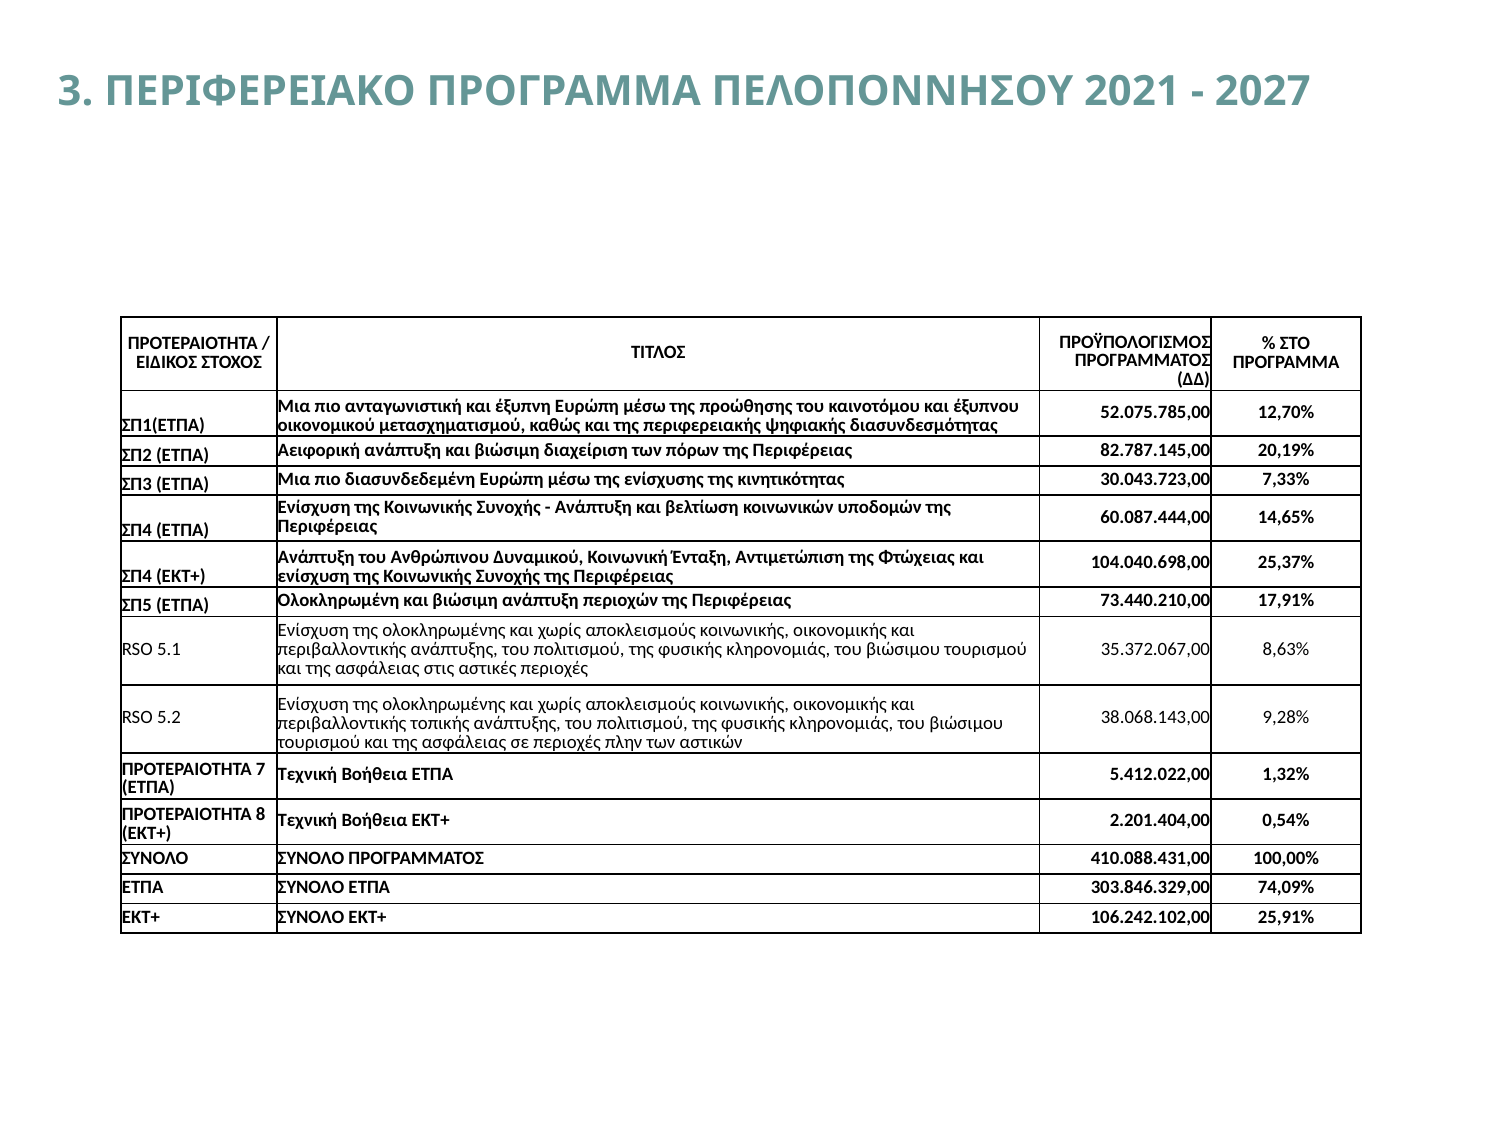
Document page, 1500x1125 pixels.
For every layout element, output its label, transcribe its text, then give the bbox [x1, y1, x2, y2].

table_cell ΕΤΠΑ [122, 875, 276, 903]
table_header ΤΙΤΛΟΣ [278, 318, 1039, 390]
table_cell ΠΡΟΤΕΡΑΙΟΤΗΤΑ 7 (ΕΤΠΑ) [122, 754, 276, 798]
table_cell 25,37% [1212, 542, 1360, 586]
table_cell 17,91% [1212, 588, 1360, 616]
table_cell ΣΥΝΟΛΟ ΕΤΠΑ [278, 875, 1039, 903]
table_cell 100,00% [1212, 845, 1360, 873]
table_cell 1,32% [1212, 754, 1360, 798]
table_cell 104.040.698,00 [1040, 542, 1210, 586]
table_cell 30.043.723,00 [1040, 467, 1210, 494]
table_cell 73.440.210,00 [1040, 588, 1210, 616]
table_cell ΣΠ3 (ΕΤΠΑ) [122, 467, 276, 494]
table_cell ΣΠ4 (ΕΤΠΑ) [122, 496, 276, 540]
table_cell Τεχνική Βοήθεια ΕΚΤ+ [278, 800, 1039, 844]
table_cell 2.201.404,00 [1040, 800, 1210, 844]
table_cell ΣΥΝΟΛΟ ΕΚΤ+ [278, 904, 1039, 932]
table_header ΠΡΟΫΠΟΛΟΓΙΣΜΟΣ ΠΡΟΓΡΑΜΜΑΤΟΣ (ΔΔ) [1040, 318, 1210, 390]
table_cell RSO 5.1 [122, 617, 276, 684]
table_cell 35.372.067,00 [1040, 617, 1210, 684]
text_box 3. ΠΕΡΙΦΕΡΕΙΑΚΟ ΠΡΟΓΡΑΜΜΑ ΠΕΛΟΠΟΝΝΗΣΟΥ 2021 - 2027 [42, 54, 1458, 123]
table_cell ΣΥΝΟΛΟ [122, 845, 276, 873]
table_cell Ανάπτυξη του Ανθρώπινου Δυναμικού, Κοινωνική Ένταξη, Αντιμετώπιση της Φτώχειας και ενίσχυση της Κοινωνικής Συνοχής της Περιφέρειας [278, 542, 1039, 586]
table_header % ΣΤΟ ΠΡΟΓΡΑΜΜΑ [1212, 318, 1360, 390]
table_cell Τεχνική Βοήθεια ΕΤΠΑ [278, 754, 1039, 798]
table_cell 82.787.145,00 [1040, 437, 1210, 465]
table_cell RSO 5.2 [122, 686, 276, 752]
table_cell Μια πιο ανταγωνιστική και έξυπνη Ευρώπη μέσω της προώθησης του καινοτόμου και έξυπνου οικονομικού μετασχηματισμού, καθώς και της περιφερειακής ψηφιακής διασυνδεσμότητας [278, 391, 1039, 435]
table_cell 60.087.444,00 [1040, 496, 1210, 540]
table_cell 20,19% [1212, 437, 1360, 465]
table_cell ΣΠ1(ΕΤΠΑ) [122, 391, 276, 435]
table_cell Μια πιο διασυνδεδεμένη Ευρώπη μέσω της ενίσχυσης της κινητικότητας [278, 467, 1039, 494]
table_cell Αειφορική ανάπτυξη και βιώσιμη διαχείριση των πόρων της Περιφέρειας [278, 437, 1039, 465]
table_cell ΕΚΤ+ [122, 904, 276, 932]
table_cell ΣΠ5 (ΕΤΠΑ) [122, 588, 276, 616]
table_cell 14,65% [1212, 496, 1360, 540]
table_cell 5.412.022,00 [1040, 754, 1210, 798]
table_cell 106.242.102,00 [1040, 904, 1210, 932]
table_cell ΠΡΟΤΕΡΑΙΟΤΗΤΑ 8 (ΕΚΤ+) [122, 800, 276, 844]
table_cell Ενίσχυση της Κοινωνικής Συνοχής - Ανάπτυξη και βελτίωση κοινωνικών υποδομών της Περιφέρειας [278, 496, 1039, 540]
table_cell 12,70% [1212, 391, 1360, 435]
table_cell 52.075.785,00 [1040, 391, 1210, 435]
table_header ΠΡΟΤΕΡΑΙΟΤΗΤΑ / ΕΙΔΙΚΟΣ ΣΤΟΧΟΣ [122, 318, 276, 390]
table_cell Ολοκληρωμένη και βιώσιμη ανάπτυξη περιοχών της Περιφέρειας [278, 588, 1039, 616]
table_cell ΣΠ4 (ΕΚΤ+) [122, 542, 276, 586]
table_cell ΣΥΝΟΛΟ ΠΡΟΓΡΑΜΜΑΤΟΣ [278, 845, 1039, 873]
table_cell 303.846.329,00 [1040, 875, 1210, 903]
table_cell ΣΠ2 (ΕΤΠΑ) [122, 437, 276, 465]
table_cell 25,91% [1212, 904, 1360, 932]
table_cell Ενίσχυση της ολοκληρωμένης και χωρίς αποκλεισμούς κοινωνικής, οικονομικής και περιβαλλοντικής τοπικής ανάπτυξης, του πολιτισμού, της φυσικής κληρονομιάς, του βιώσιμου τουρισμού και της ασφάλειας σε περιοχές πλην των αστικών [278, 686, 1039, 752]
table_cell 0,54% [1212, 800, 1360, 844]
table_cell 7,33% [1212, 467, 1360, 494]
table_cell 410.088.431,00 [1040, 845, 1210, 873]
table_cell Ενίσχυση της ολοκληρωμένης και χωρίς αποκλεισμούς κοινωνικής, οικονομικής και περιβαλλοντικής ανάπτυξης, του πολιτισμού, της φυσικής κληρονομιάς, του βιώσιμου τουρισμού και της ασφάλειας στις αστικές περιοχές [278, 617, 1039, 684]
table_cell 8,63% [1212, 617, 1360, 684]
table_cell 38.068.143,00 [1040, 686, 1210, 752]
table_cell 9,28% [1212, 686, 1360, 752]
table_cell 74,09% [1212, 875, 1360, 903]
